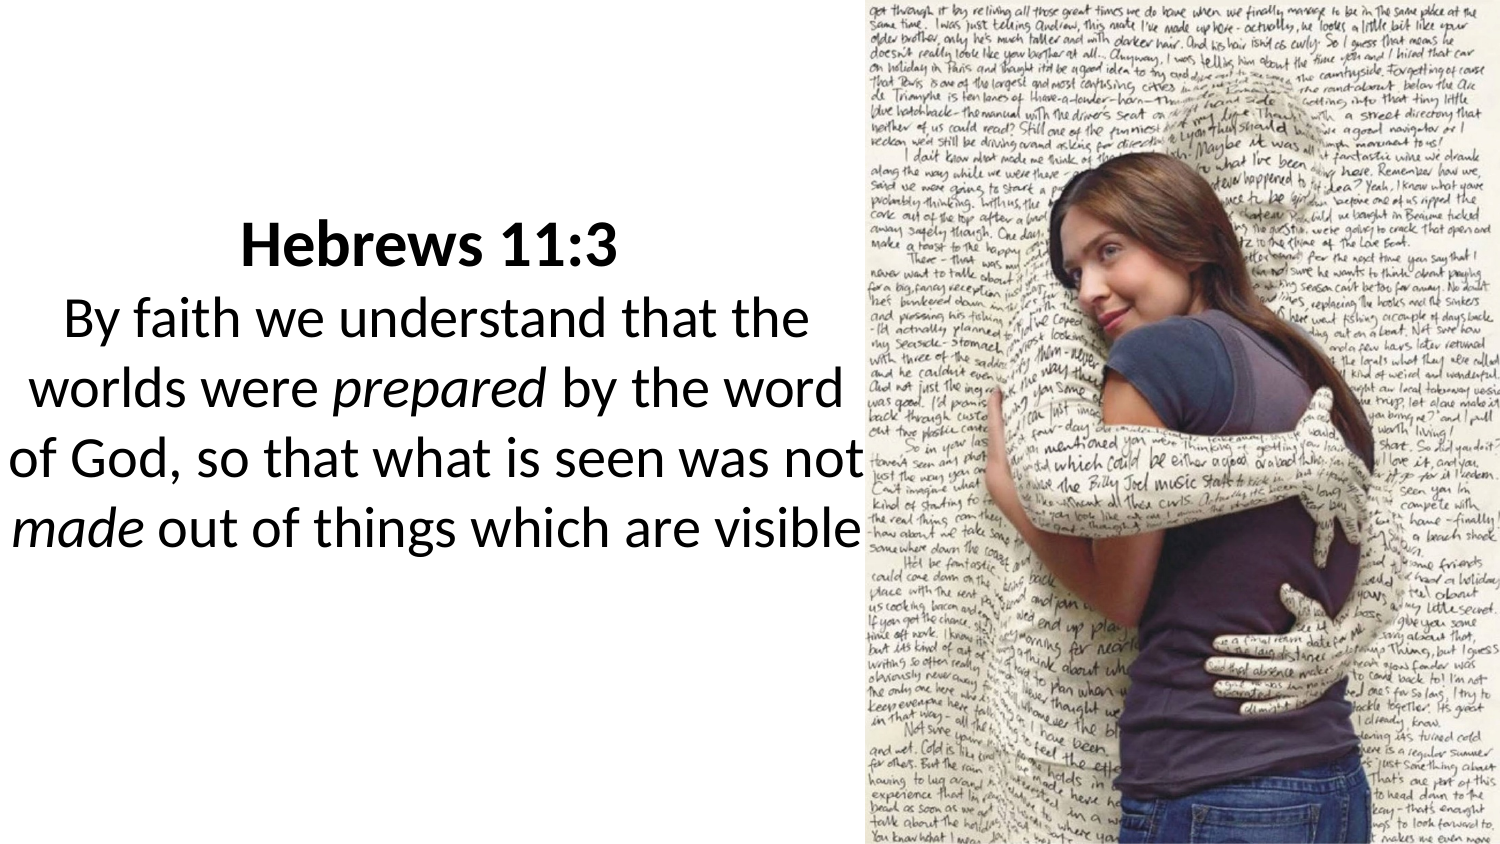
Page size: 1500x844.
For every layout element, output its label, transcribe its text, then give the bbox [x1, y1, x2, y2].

text_box Hebrews 11:3 By faith we understand that the worlds were prepared by the word of God, so that what is seen was not made out of things which are visible [0, 192, 859, 567]
picture [864, 0, 1500, 844]
